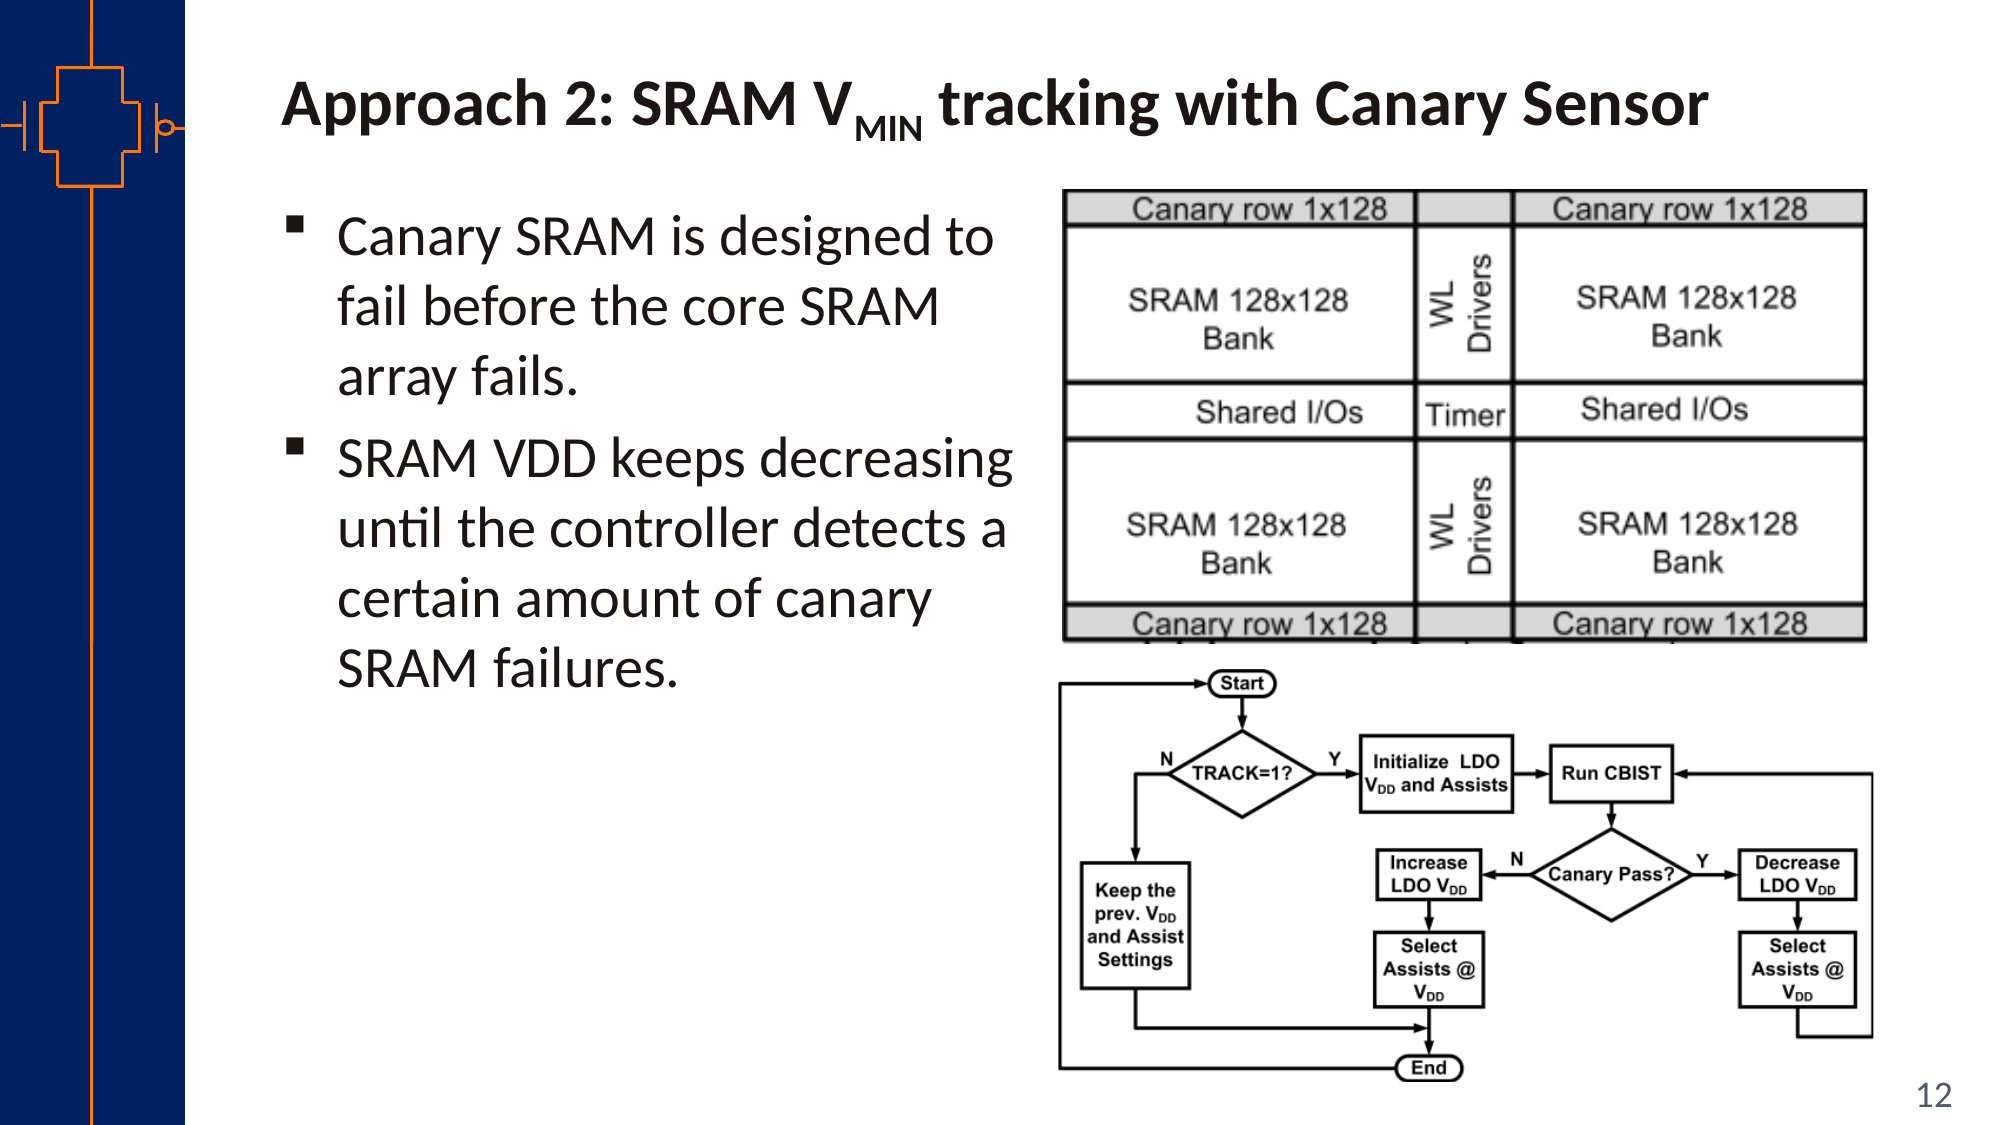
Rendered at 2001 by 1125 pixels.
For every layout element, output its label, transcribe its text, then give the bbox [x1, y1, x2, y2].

picture [1058, 668, 1874, 1082]
picture [1061, 189, 1868, 644]
slide_number 12 [1899, 1062, 1984, 1123]
list Canary SRAM is designed to fail before the core SRAM array fails. SRAM VDD keeps decreasing until the controller detects a certain amount of canary SRAM failures. [266, 189, 1032, 1049]
title Approach 2: SRAM VMIN tracking with Canary Sensor [266, 37, 1850, 157]
